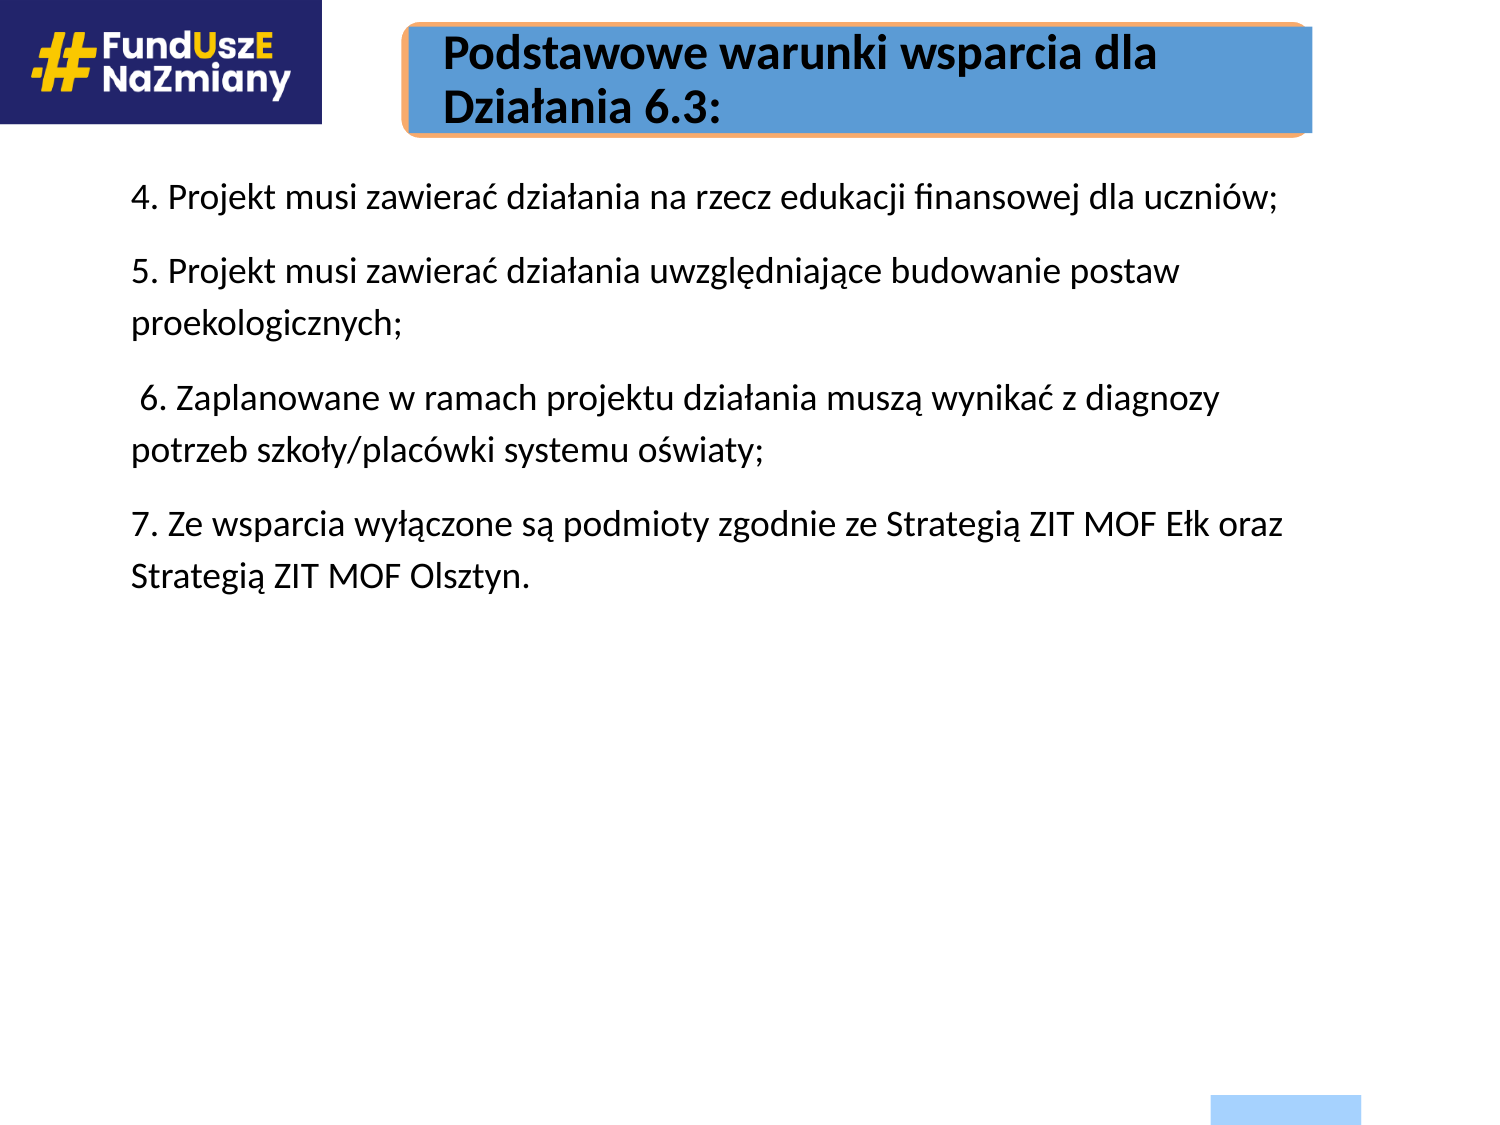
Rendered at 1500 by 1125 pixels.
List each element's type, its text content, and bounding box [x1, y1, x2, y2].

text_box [400, 20, 1313, 139]
picture [0, 0, 1500, 1125]
text_box 4. Projekt musi zawierać działania na rzecz edukacji finansowej dla uczniów; 5. Projekt musi zawierać działania uwzględniające budowanie postaw proekologicznych; 6. Zaplanowane w ramach projektu działania muszą wynikać z diagnozy potrzeb szkoły/placówki systemu oświaty; 7. Ze wsparcia wyłączone są podmioty zgodnie ze Strategią ZIT MOF Ełk oraz Strategią ZIT MOF Olsztyn. [116, 157, 1313, 721]
